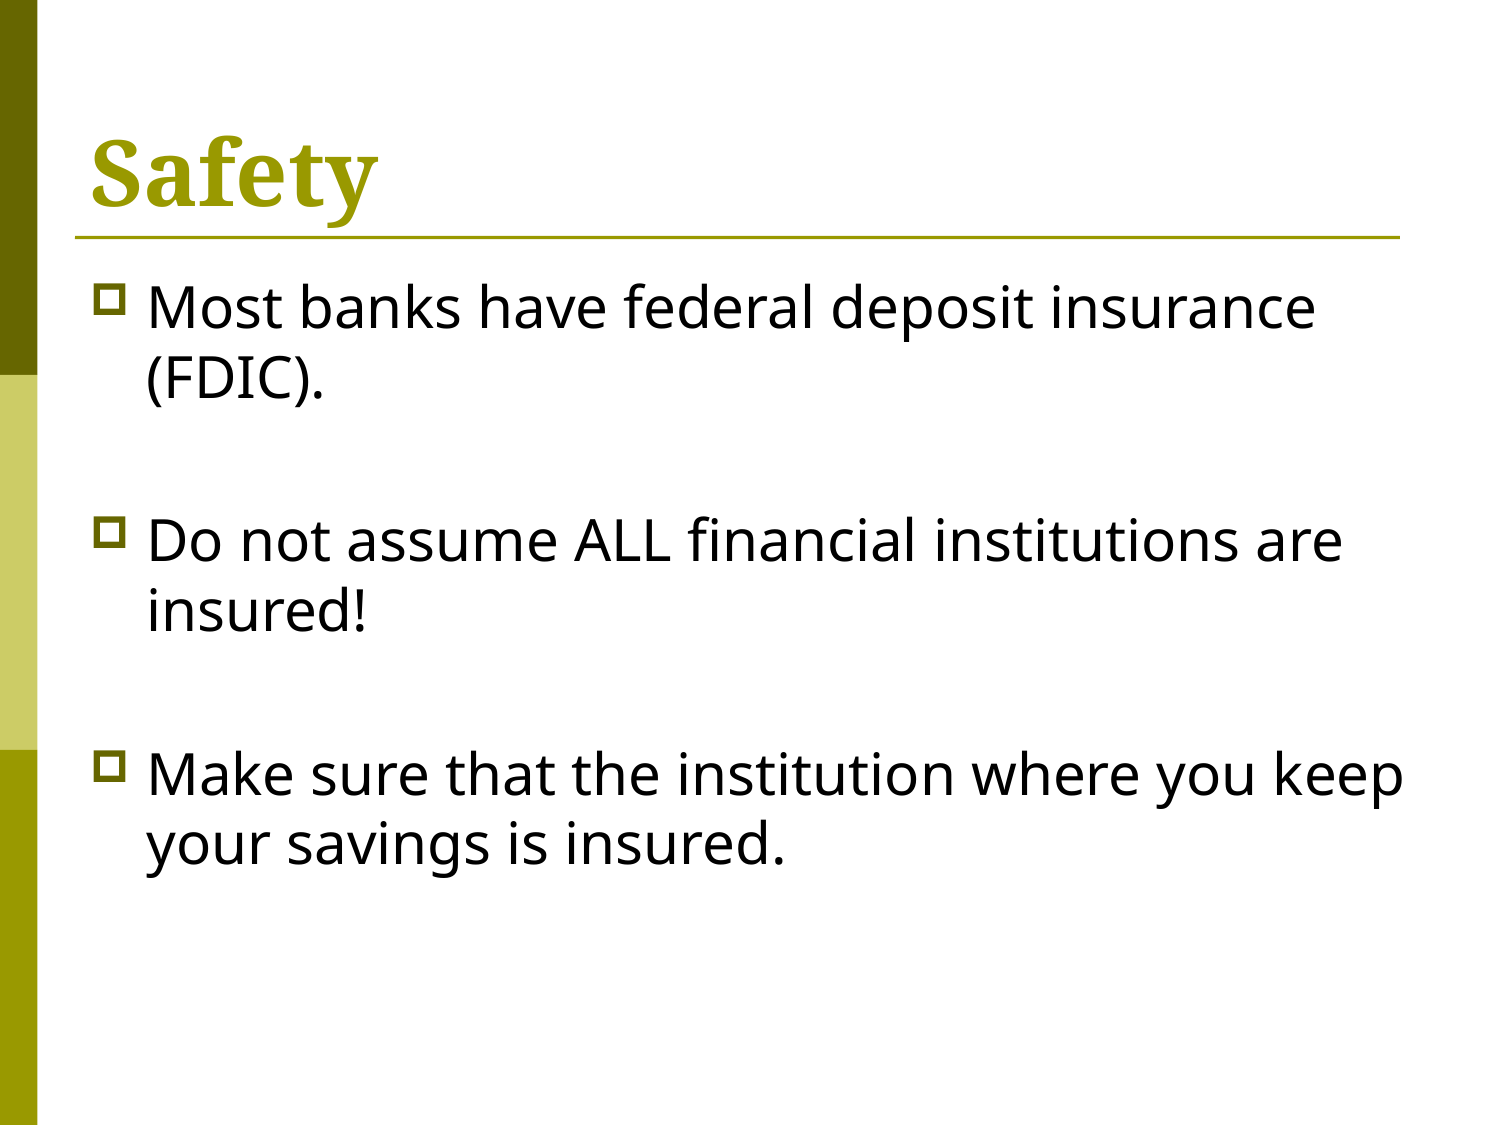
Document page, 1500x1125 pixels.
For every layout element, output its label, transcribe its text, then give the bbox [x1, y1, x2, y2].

title Safety [74, 45, 1426, 233]
list Most banks have federal deposit insurance (FDIC). Do not assume ALL financial institutions are insured! Make sure that the institution where you keep your savings is insured. [74, 262, 1426, 1006]
